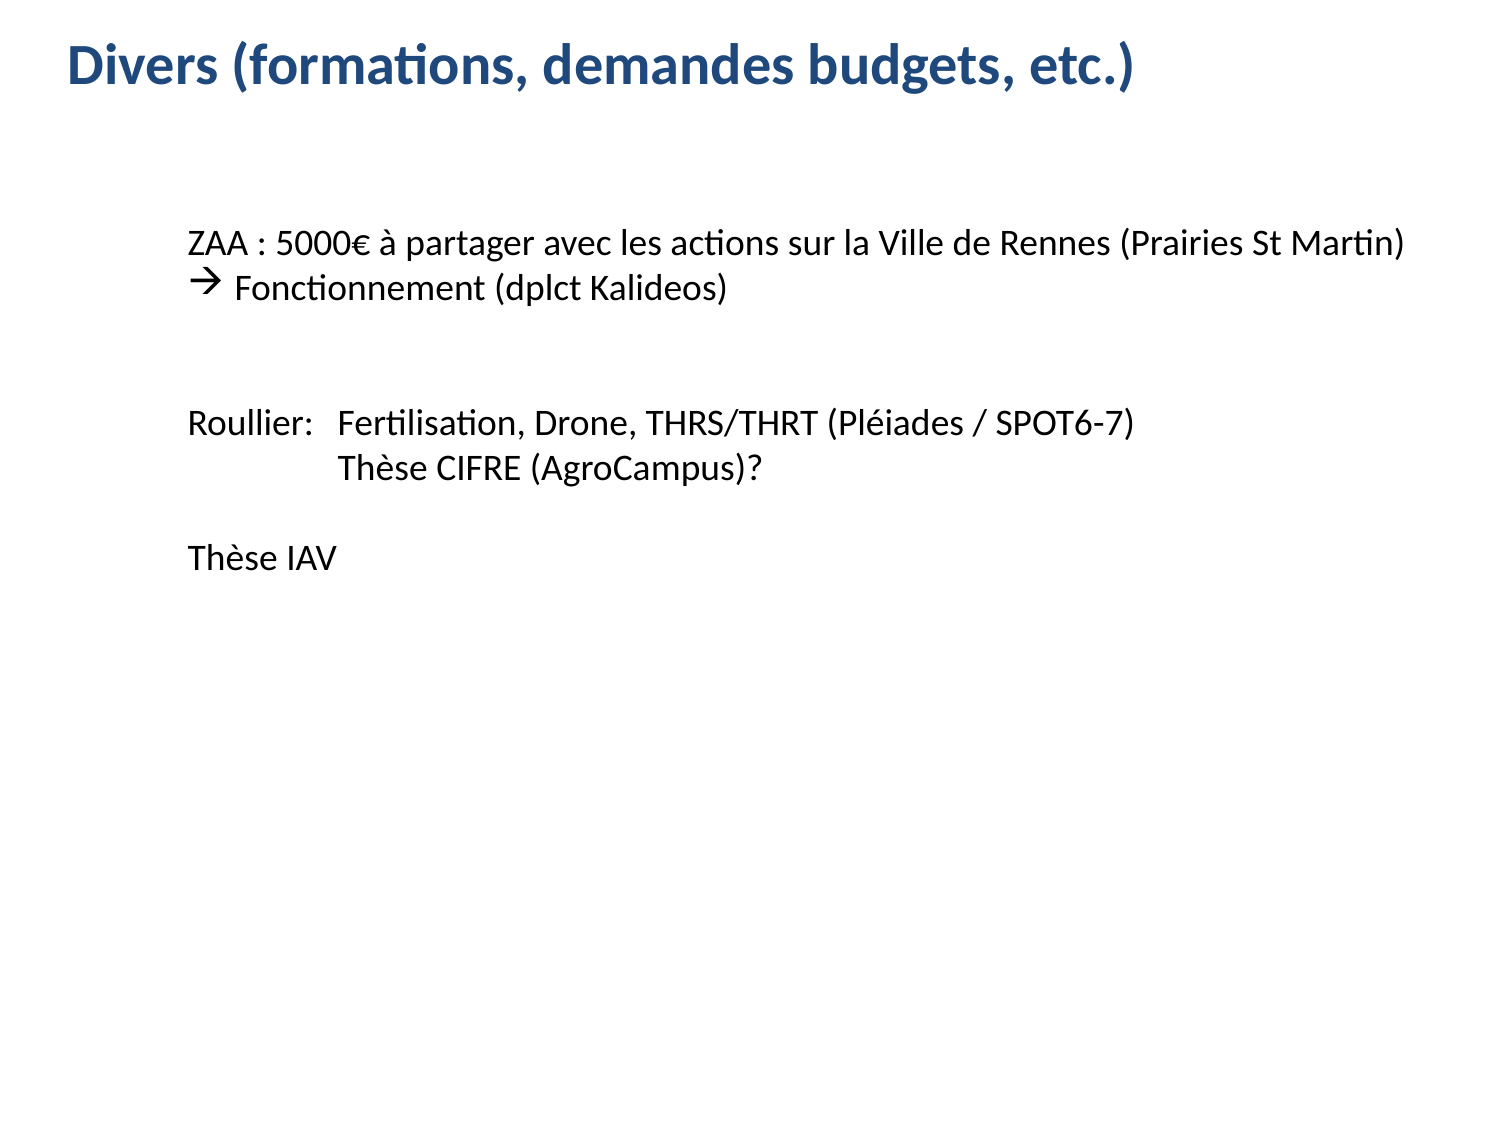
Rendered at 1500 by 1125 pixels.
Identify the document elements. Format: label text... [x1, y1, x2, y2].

text_box ZAA : 5000€ à partager avec les actions sur la Ville de Rennes (Prairies St Martin) Fonctionnement (dplct Kalideos) Roullier: Fertilisation, Drone, THRS/THRT (Pléiades / SPOT6-7) Thèse CIFRE (AgroCampus)? Thèse IAV [173, 210, 1422, 676]
text_box Divers (formations, demandes budgets, etc.) [53, 19, 1436, 104]
